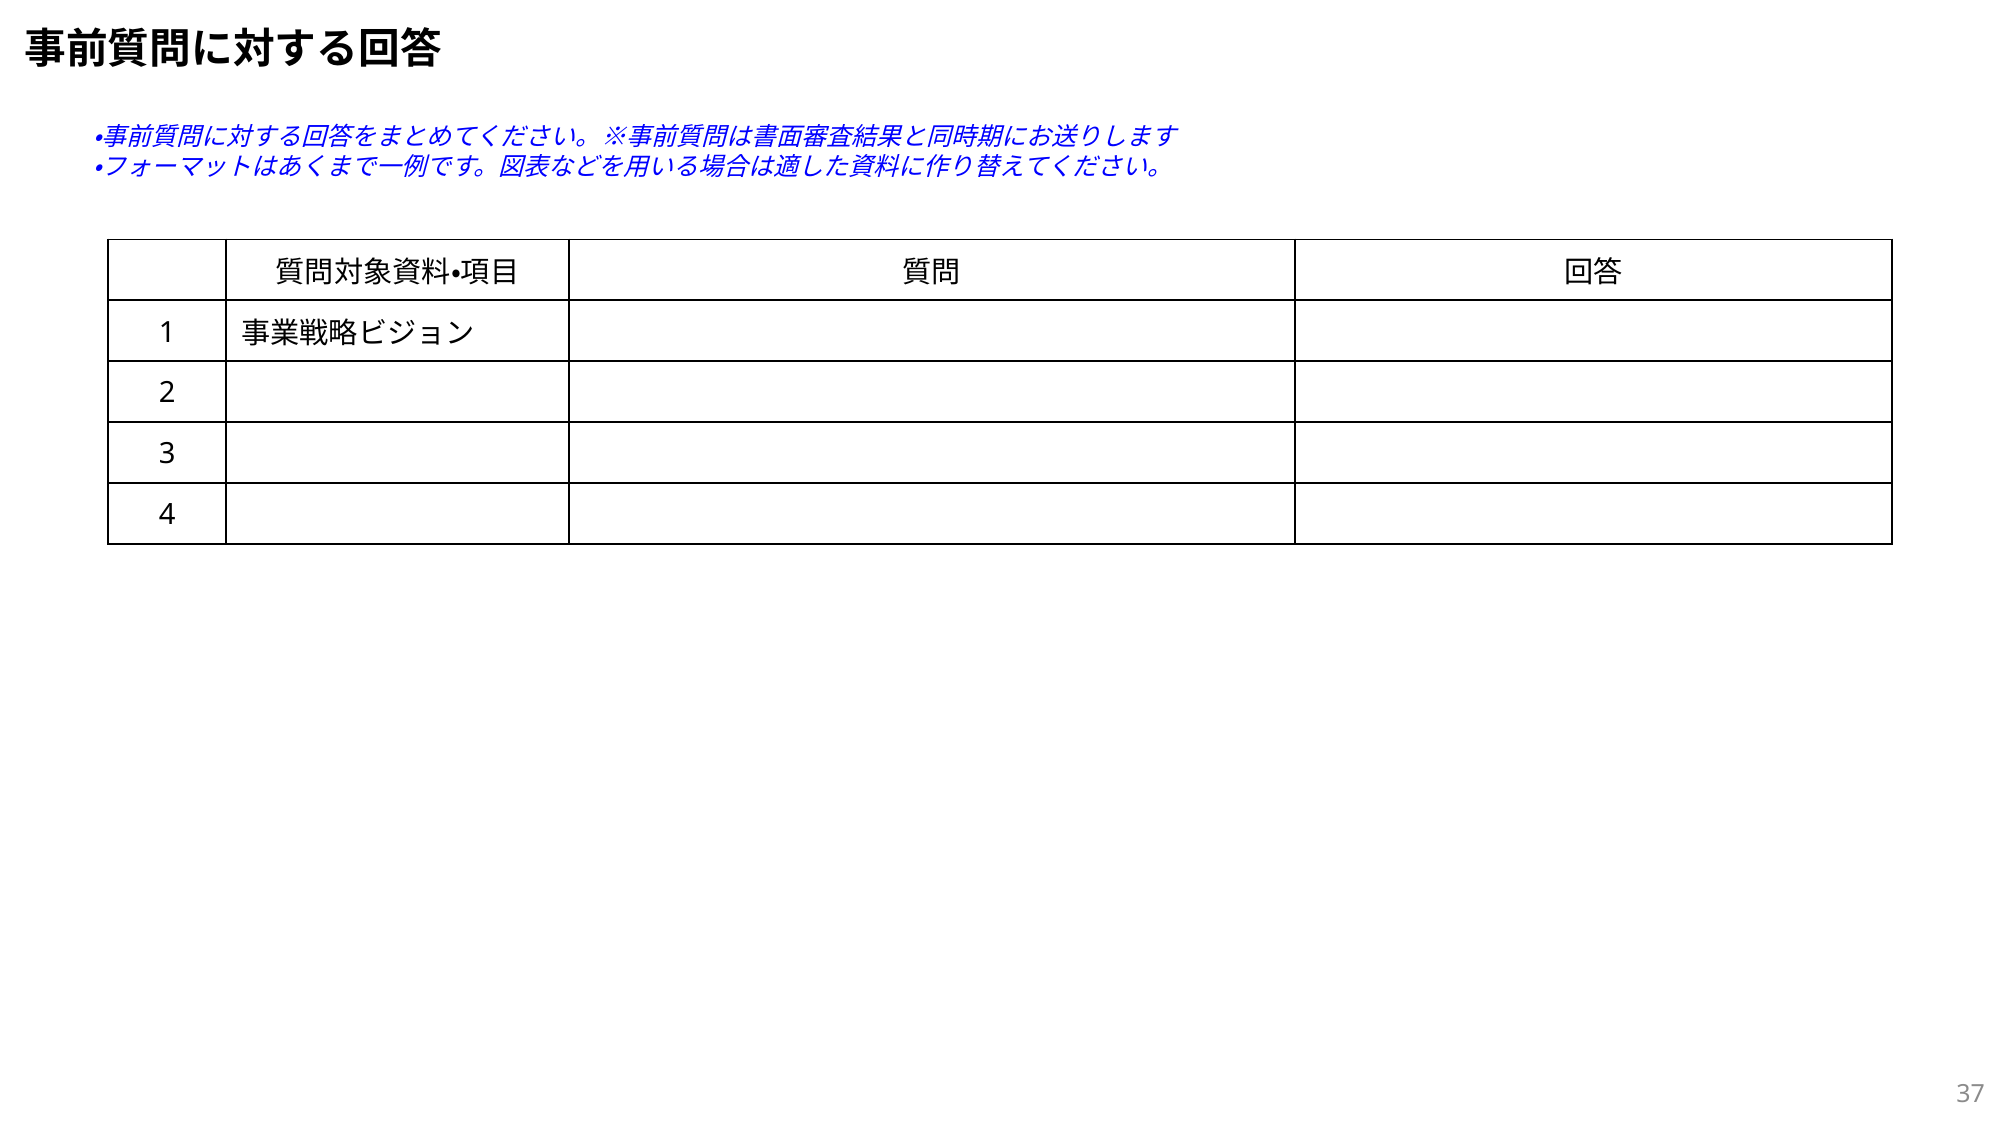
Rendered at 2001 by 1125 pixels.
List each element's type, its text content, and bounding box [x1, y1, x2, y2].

table_cell [570, 484, 1294, 543]
table_cell [1296, 362, 1891, 421]
table_header [109, 240, 225, 299]
table_cell [570, 423, 1294, 482]
table_header 質問 [570, 240, 1294, 299]
table_cell [227, 484, 568, 543]
table_cell [1296, 484, 1891, 543]
table_cell [570, 301, 1294, 360]
table_cell 1 [109, 301, 225, 360]
table_cell [227, 362, 568, 421]
text_box ・事前質問に対する回答をまとめてください。※事前質問は書面審査結果と同時期にお送りします ・フォーマットはあくまで一例です。図表などを用いる場合は適した資料に作り替えてください。 [78, 113, 1816, 249]
table_cell [1296, 301, 1891, 360]
table_cell [227, 423, 568, 482]
table_header 回答 [1296, 240, 1891, 299]
slide_number 36 [1533, 1064, 2000, 1124]
text_box 事前質問に対する回答 [24, 28, 622, 74]
table_cell 事業戦略ビジョン [227, 301, 568, 360]
table_cell 2 [109, 362, 225, 421]
table_cell [570, 362, 1294, 421]
table_cell 4 [109, 484, 225, 543]
table_cell [1296, 423, 1891, 482]
table_cell 3 [109, 423, 225, 482]
table_header 質問対象資料・項目 [227, 240, 568, 299]
